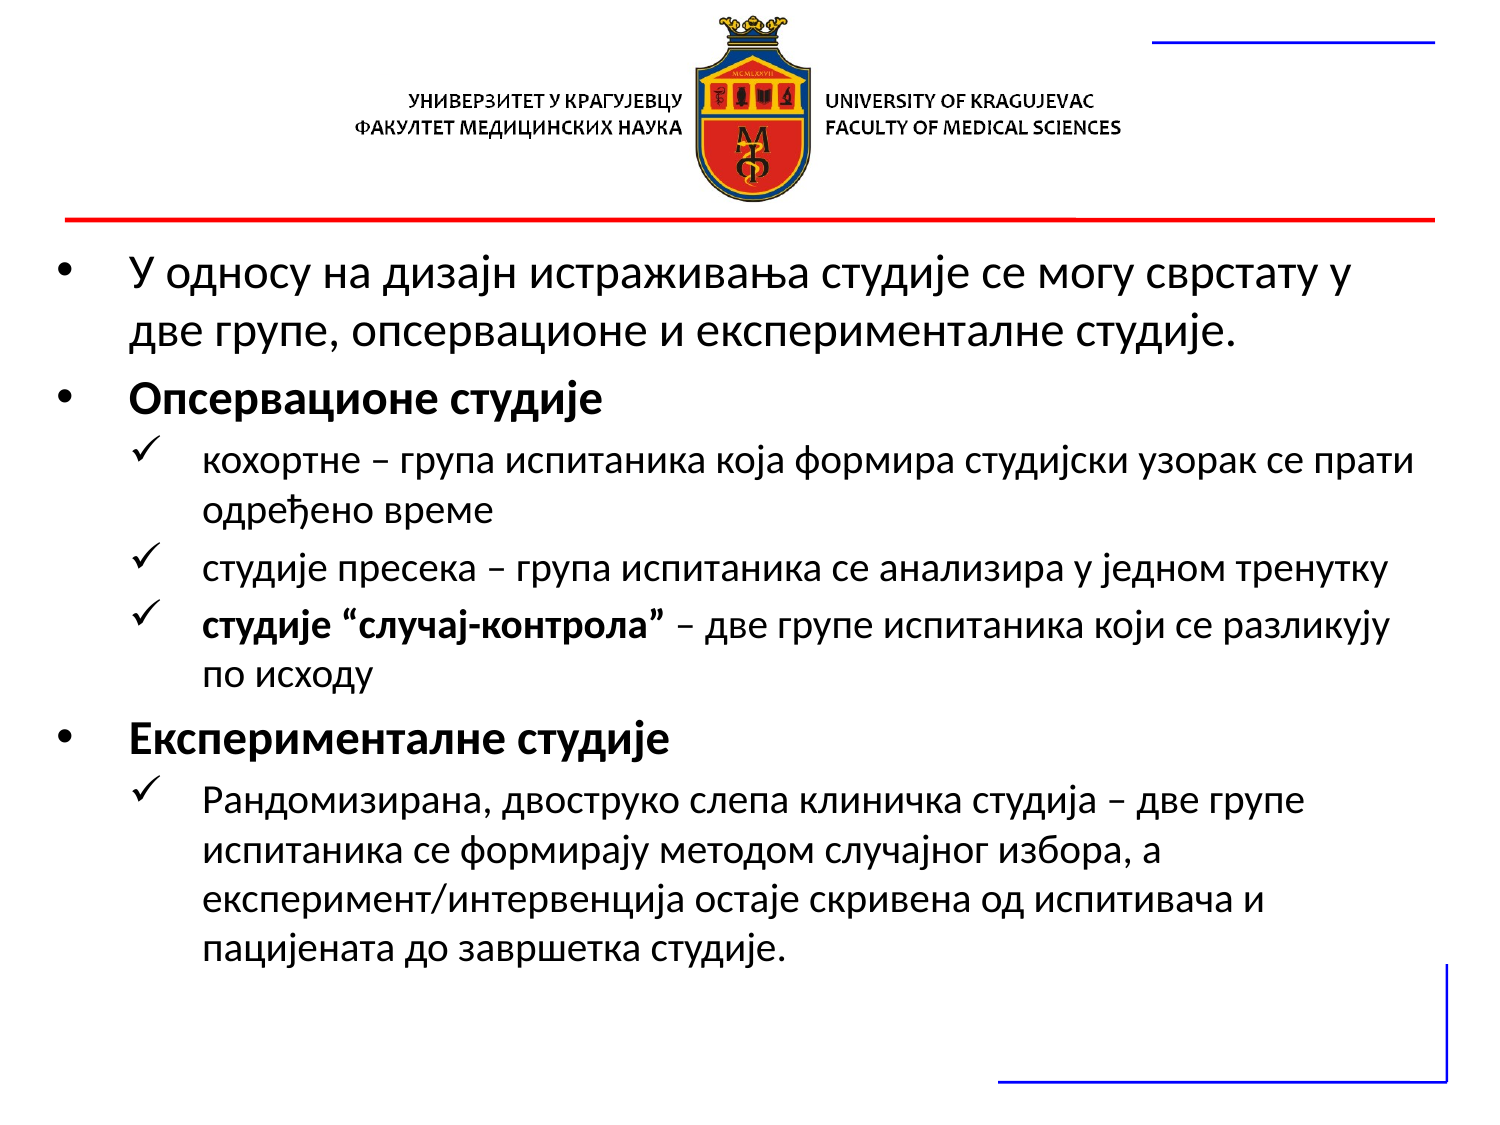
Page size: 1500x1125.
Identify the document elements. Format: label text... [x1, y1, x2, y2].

subtitle У односу на дизајн истраживања студије се могу сврстату у две групе, опсервационе и експерименталне студије. Опсервационе студије кохортне – група испитаника која формира студијски узорак се прати одређено време студије пресека – група испитаника се анализира у једном тренутку студије “случај-контрола” – две групе испитаника који се разликују по исходу Експерименталне студије Рандомизирана, двоструко слепа клиничка студија – две групе испитаника се формирају методом случајног избора, а експеримент/интервенција остаје скривена од испитивача и пацијената до завршетка студије. [41, 231, 1447, 1059]
picture [324, 11, 1152, 208]
